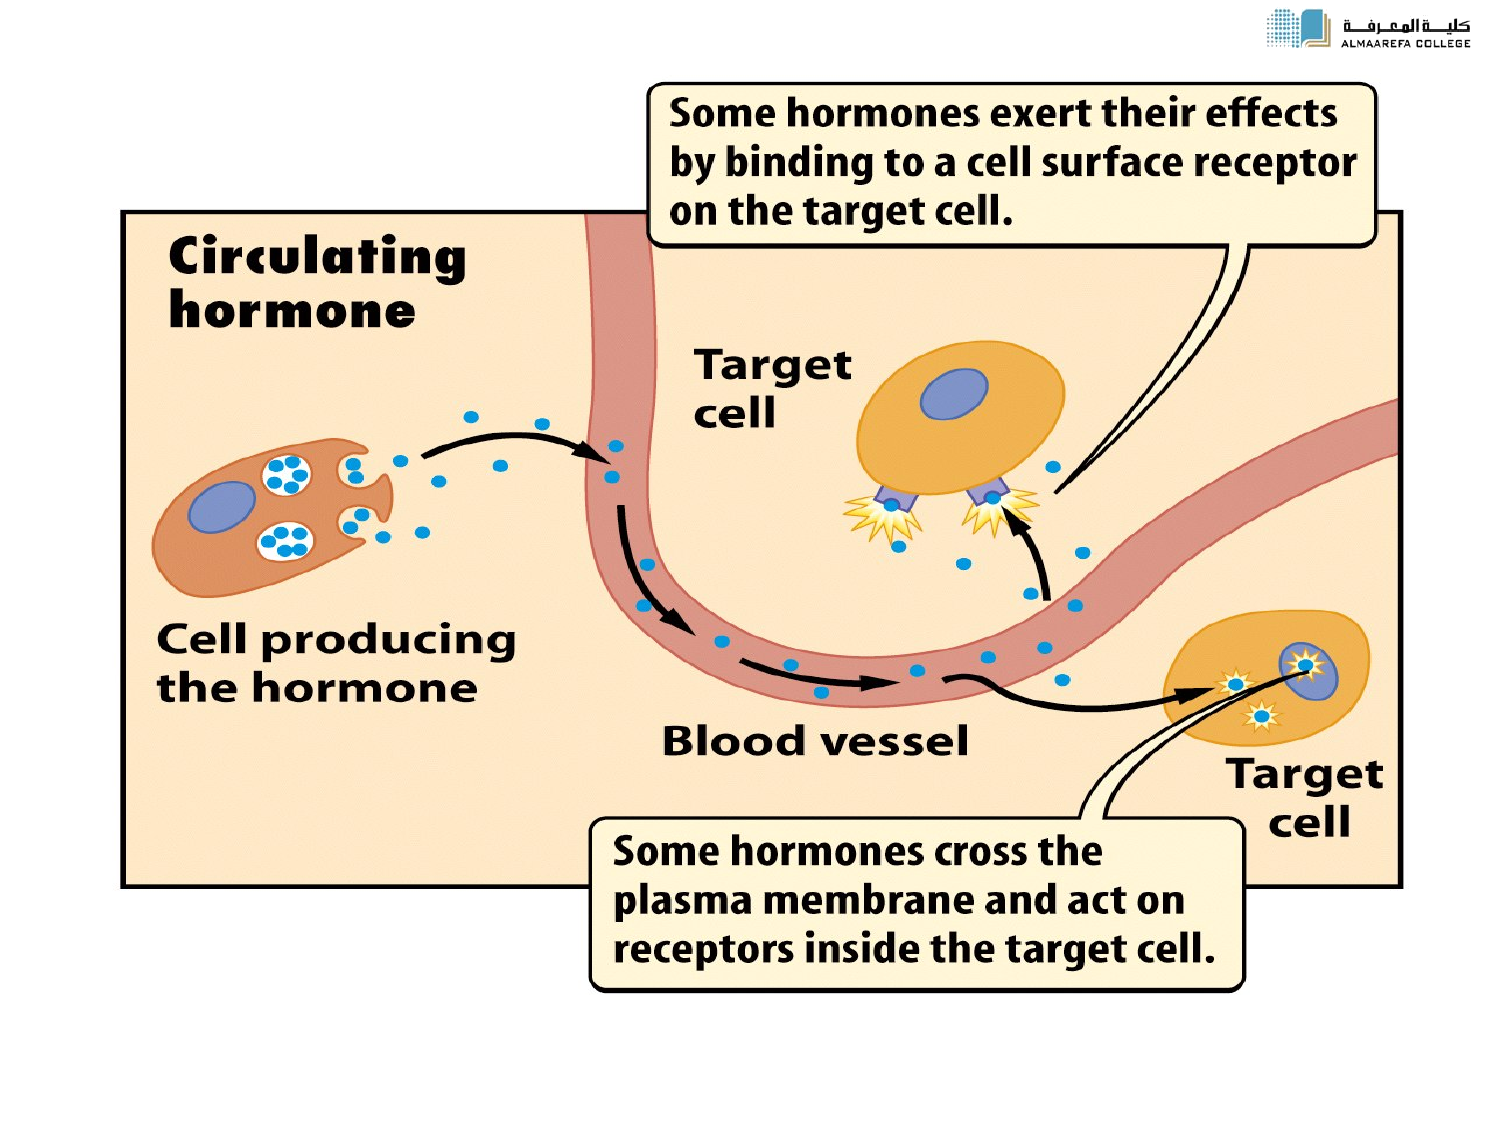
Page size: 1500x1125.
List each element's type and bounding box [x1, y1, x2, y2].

picture [112, 74, 1413, 1001]
picture [1262, 0, 1475, 65]
